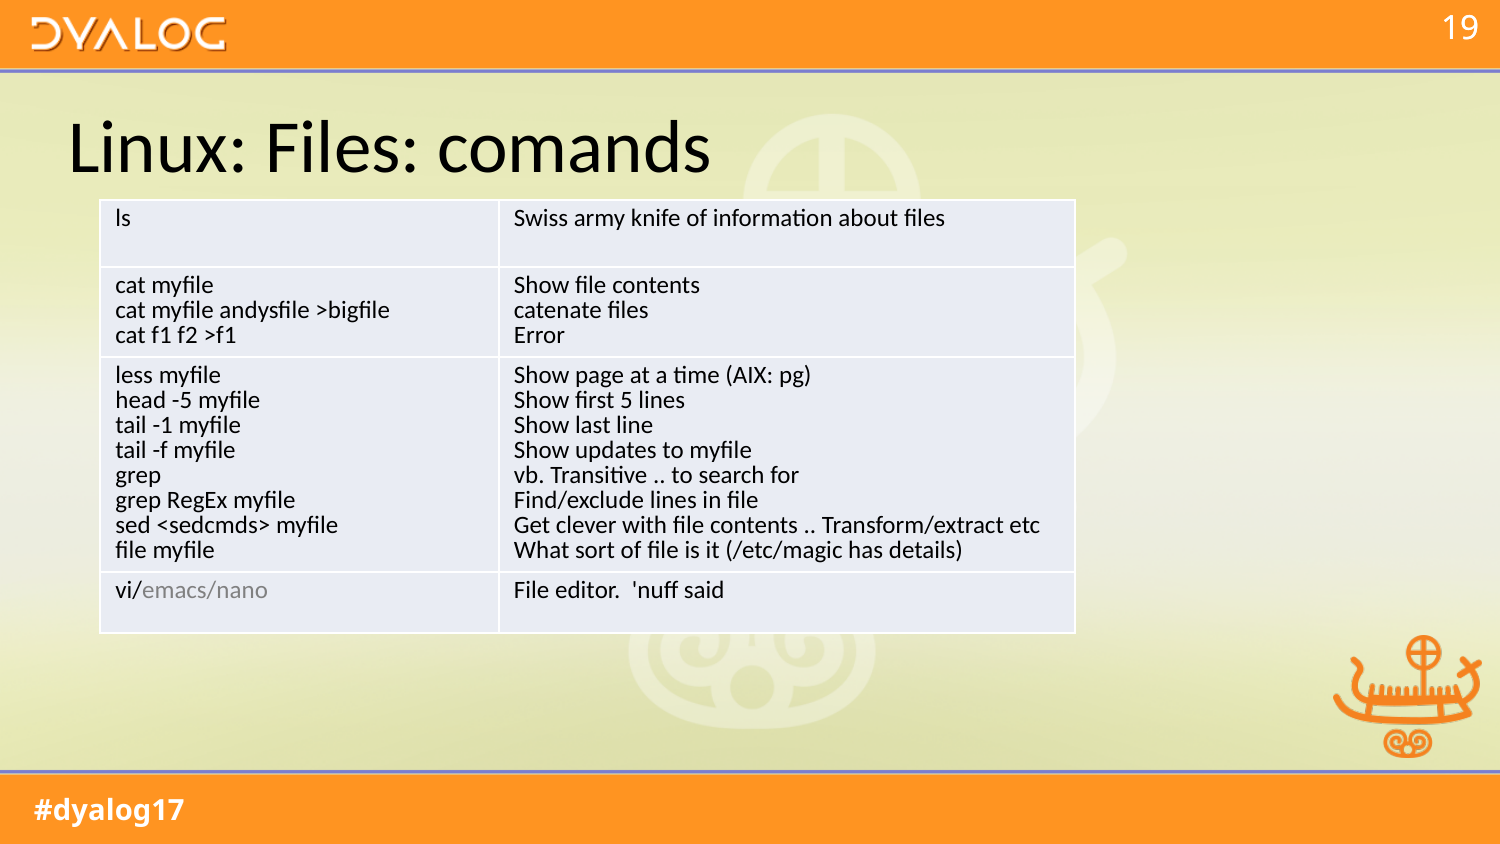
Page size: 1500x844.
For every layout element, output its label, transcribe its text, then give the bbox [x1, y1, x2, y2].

table_cell Show file contents catenate files Error [500, 268, 1074, 356]
table_header Swiss army knife of information about files [500, 201, 1074, 266]
table_cell cat myfile cat myfile andysfile >bigfile cat f1 f2 >f1 [101, 268, 498, 356]
picture [0, 0, 1500, 844]
table_cell File editor. 'nuff said [500, 573, 1074, 632]
title Linux: Files: comands [53, 94, 1425, 192]
table_cell Show page at a time (AIX: pg) Show first 5 lines Show last line Show updates to myfile vb. Transitive .. to search for Find/exclude lines in file Get clever with file contents .. Transform/extract etc What sort of file is it (/etc/magic has details) [500, 358, 1074, 571]
table_cell less myfile head -5 myfile tail -1 myfile tail -f myfile grep grep RegEx myfile sed <sedcmds> myfile file myfile [101, 358, 498, 571]
table_header ls [101, 201, 498, 266]
table_cell vi/emacs/nano [101, 573, 498, 632]
